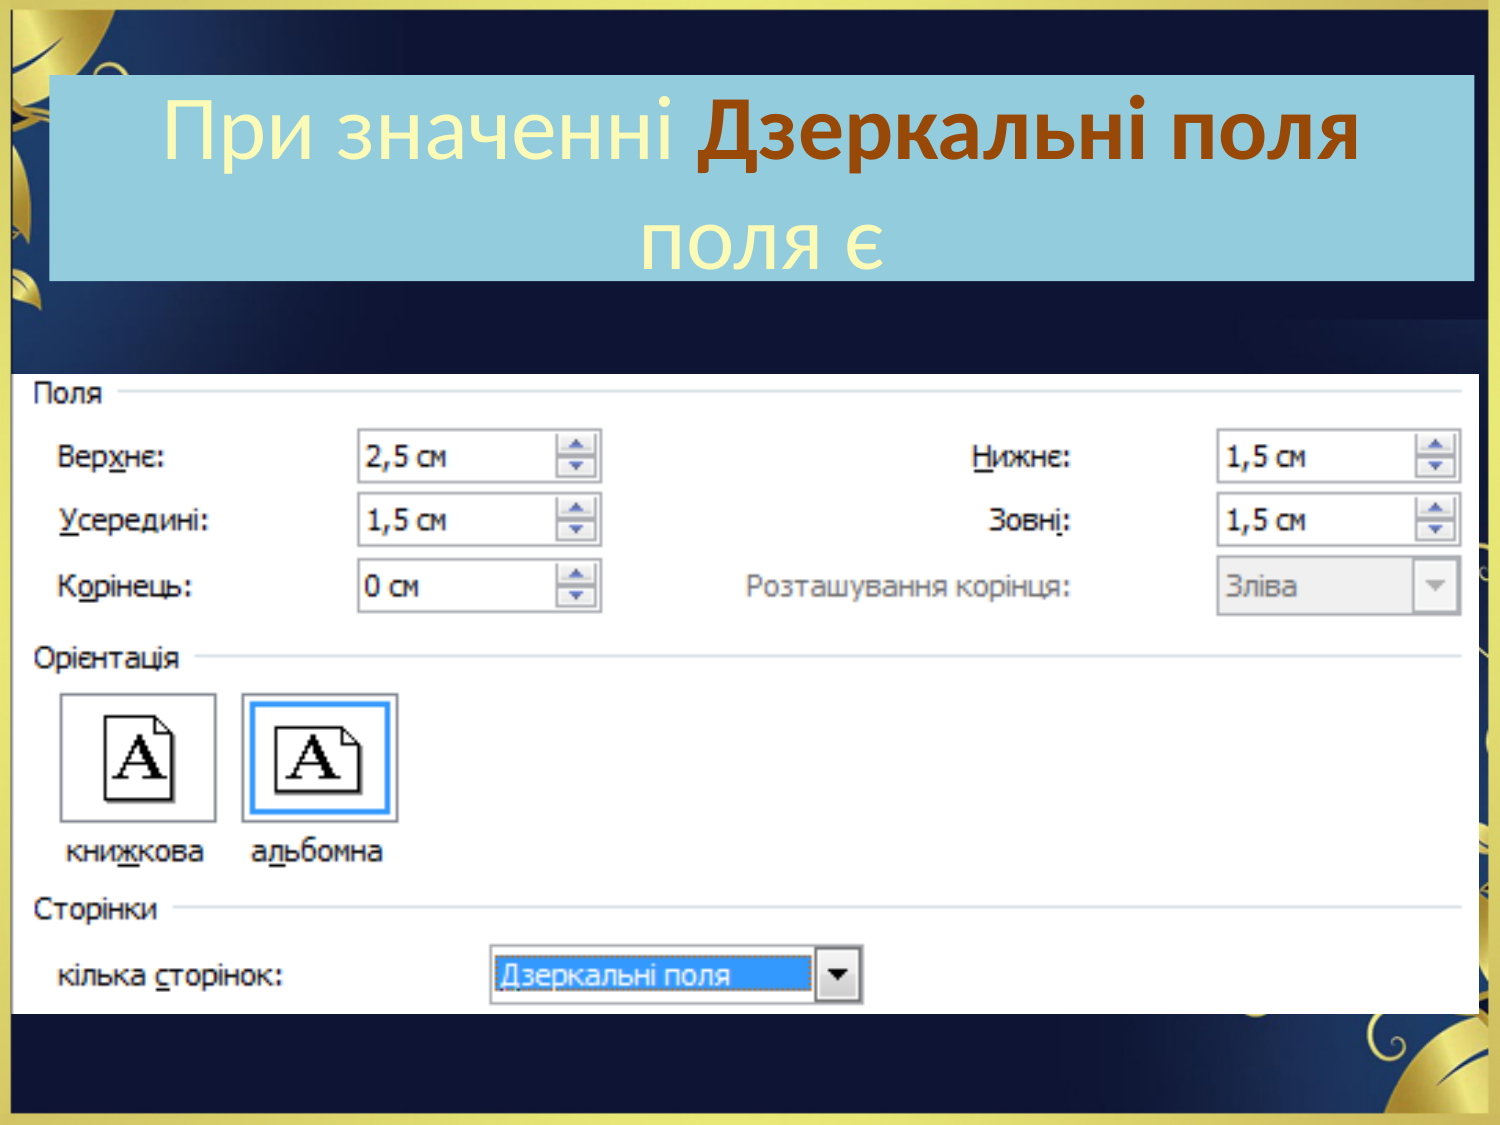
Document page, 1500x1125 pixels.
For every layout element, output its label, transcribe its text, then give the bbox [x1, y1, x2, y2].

title При значенні Дзеркальні поля поля є [49, 74, 1475, 282]
picture [0, 0, 1500, 1125]
